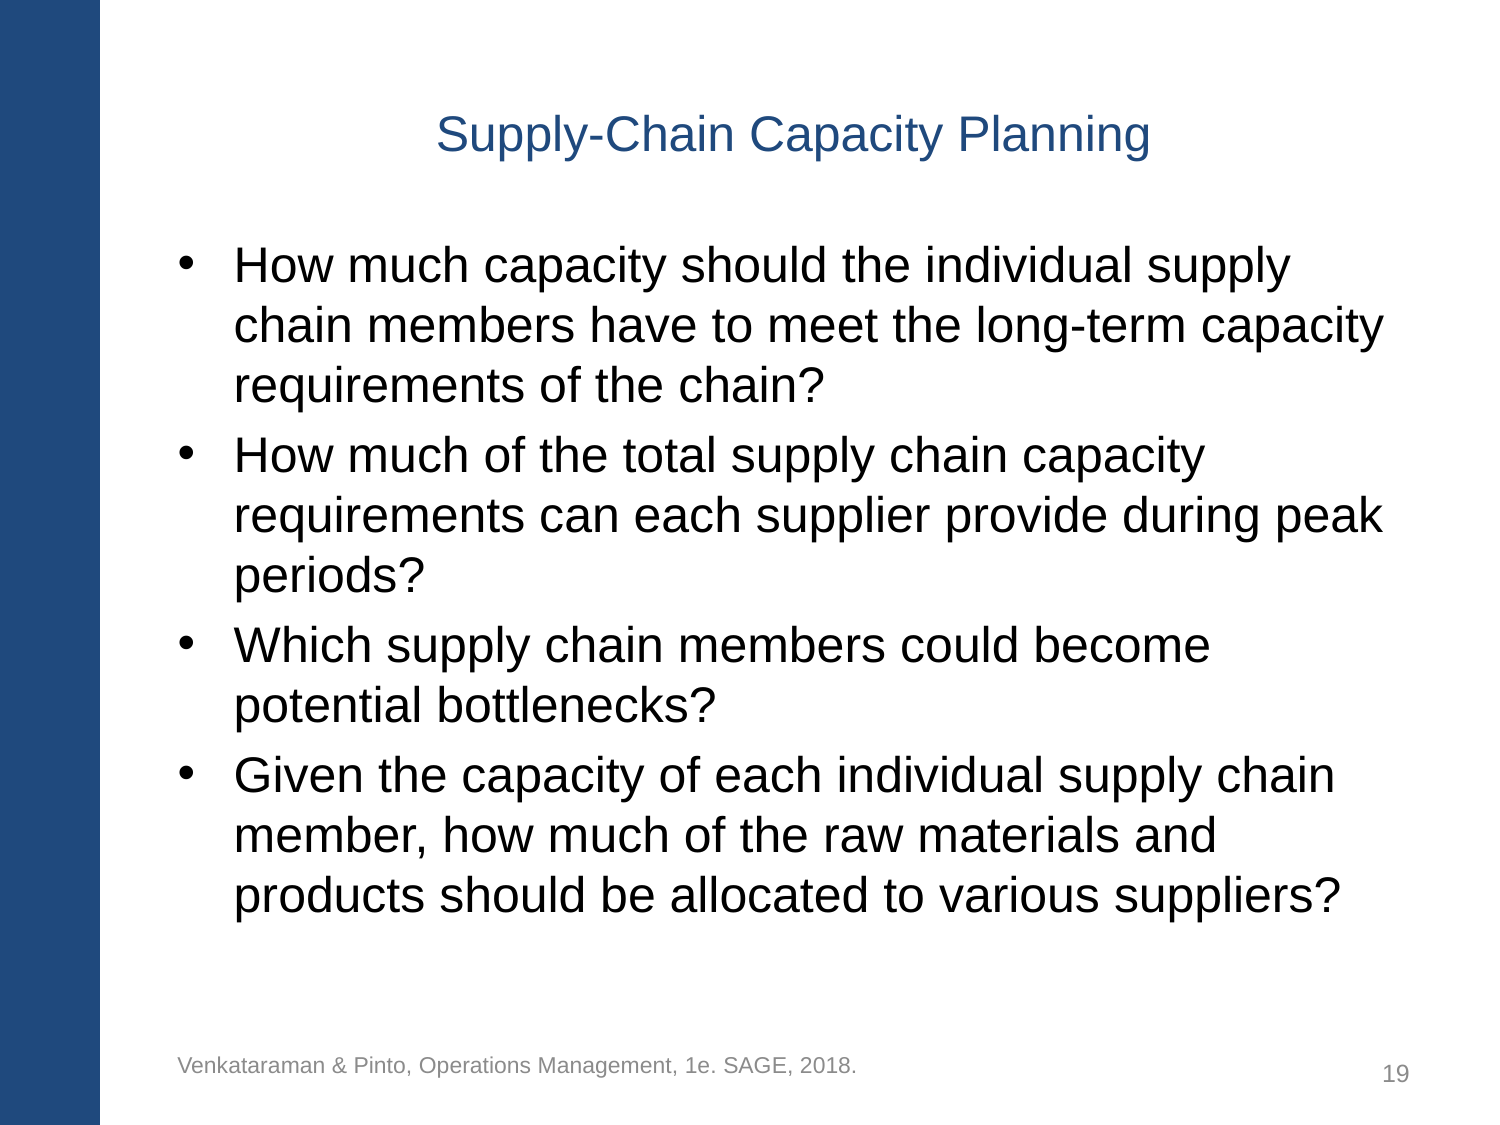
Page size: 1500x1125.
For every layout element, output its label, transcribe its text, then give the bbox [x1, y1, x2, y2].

title Supply-Chain Capacity Planning [162, 37, 1425, 224]
list How much capacity should the individual supply chain members have to meet the long-term capacity requirements of the chain? How much of the total supply chain capacity requirements can each supplier provide during peak periods? Which supply chain members could become potential bottlenecks? Given the capacity of each individual supply chain member, how much of the raw materials and products should be allocated to various suppliers? [162, 224, 1425, 1013]
slide_number 19 [1350, 1042, 1425, 1103]
footer Venkataraman & Pinto, Operations Management, 1e. SAGE, 2018. [162, 1042, 1313, 1103]
